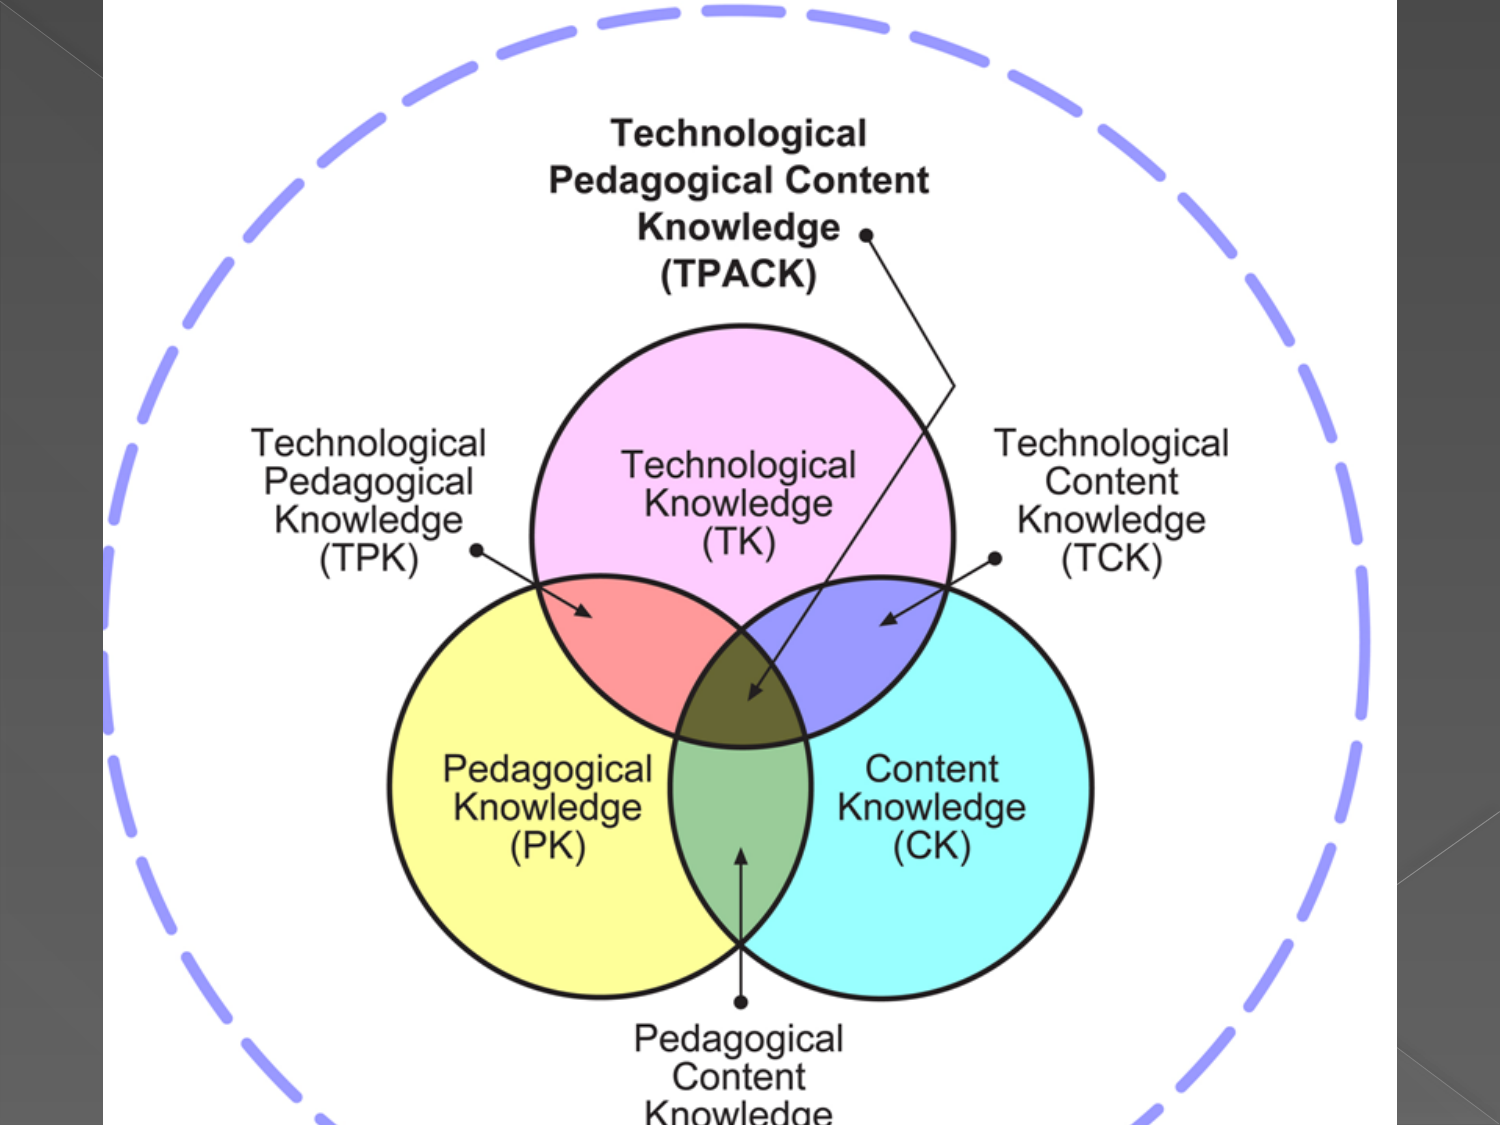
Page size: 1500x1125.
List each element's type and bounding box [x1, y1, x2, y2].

picture [103, 0, 1397, 1125]
